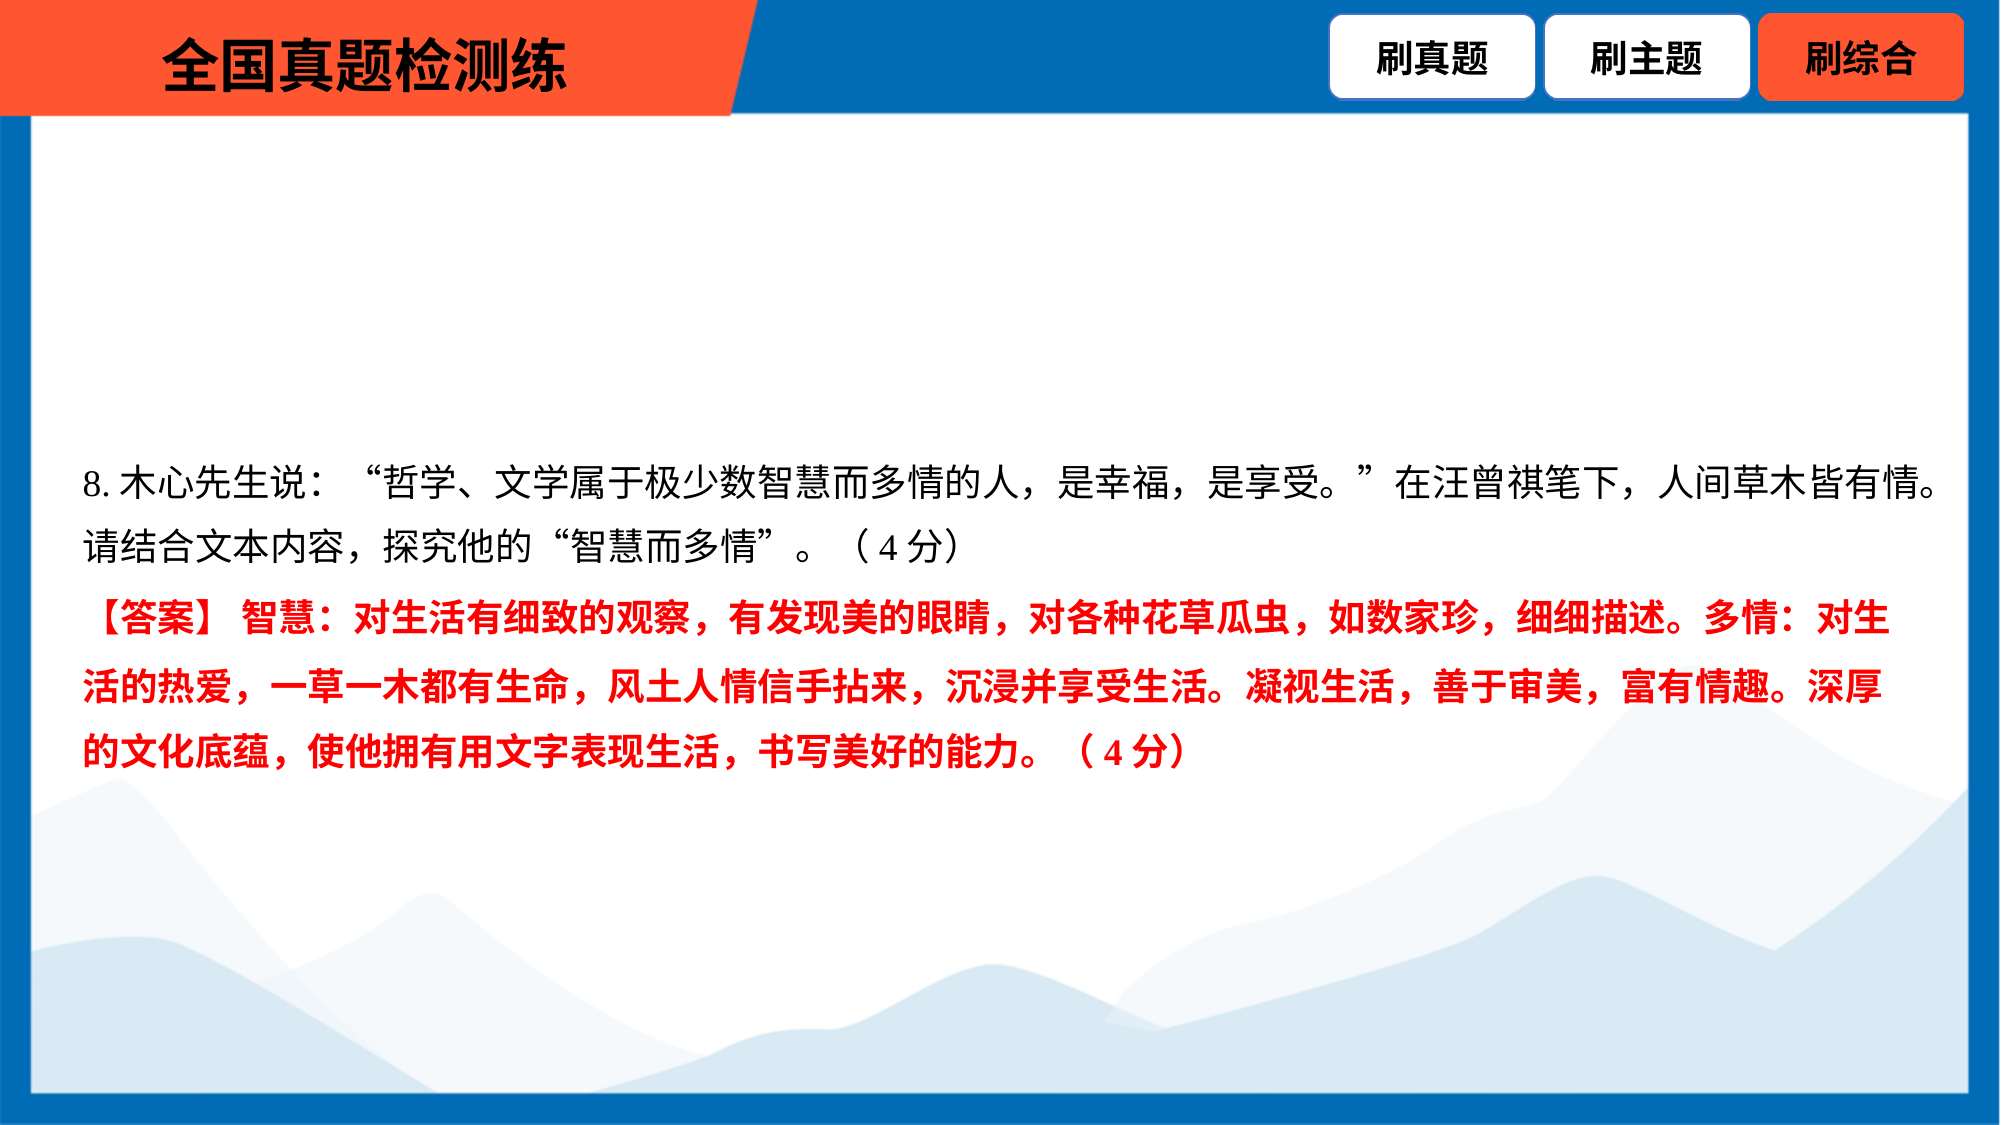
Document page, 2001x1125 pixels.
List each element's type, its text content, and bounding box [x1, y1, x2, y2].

text_box 8.木心先生说：“哲学、文学属于极少数智慧而多情的人，是幸福，是享受。”在汪曾祺笔下，人间草木皆有情。 请结合文本内容，探究他的“智慧而多情”。（4分） [82, 435, 1917, 562]
text_box 【答案】 智慧：对生活有细致的观察，有发现美的眼睛，对各种花草瓜虫，如数家珍，细细描述。多情：对生 活的热爱，一草一木都有生命，风土人情信手拈来，沉浸并享受生活。凝视生活，善于审美，富有情趣。深厚 的文化底蕴，使他拥有用文字表现生活，书写美好的能力。（4分） [82, 570, 1917, 766]
picture [0, 0, 2000, 1125]
